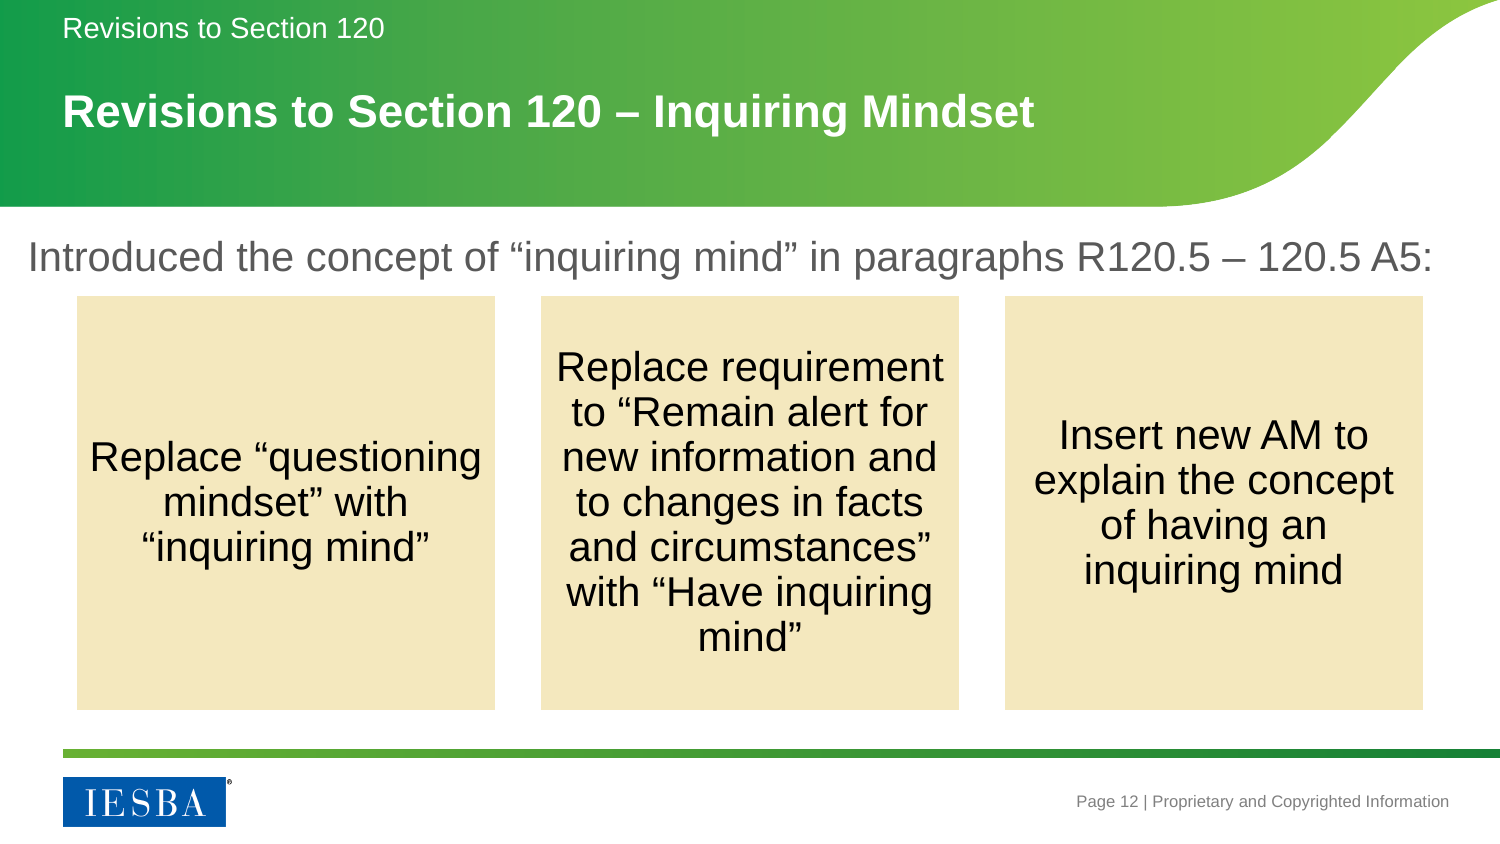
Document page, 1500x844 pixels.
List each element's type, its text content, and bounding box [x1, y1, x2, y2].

subtitle Revisions to Section 120 [62, 9, 500, 38]
list Introduced the concept of “inquiring mind” in paragraphs R120.5 – 120.5 A5: [12, 221, 1475, 285]
picture [0, 0, 1500, 207]
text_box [74, 252, 1426, 754]
picture [63, 777, 232, 827]
title Revisions to Section 120 – Inquiring Mindset [62, 46, 1300, 172]
